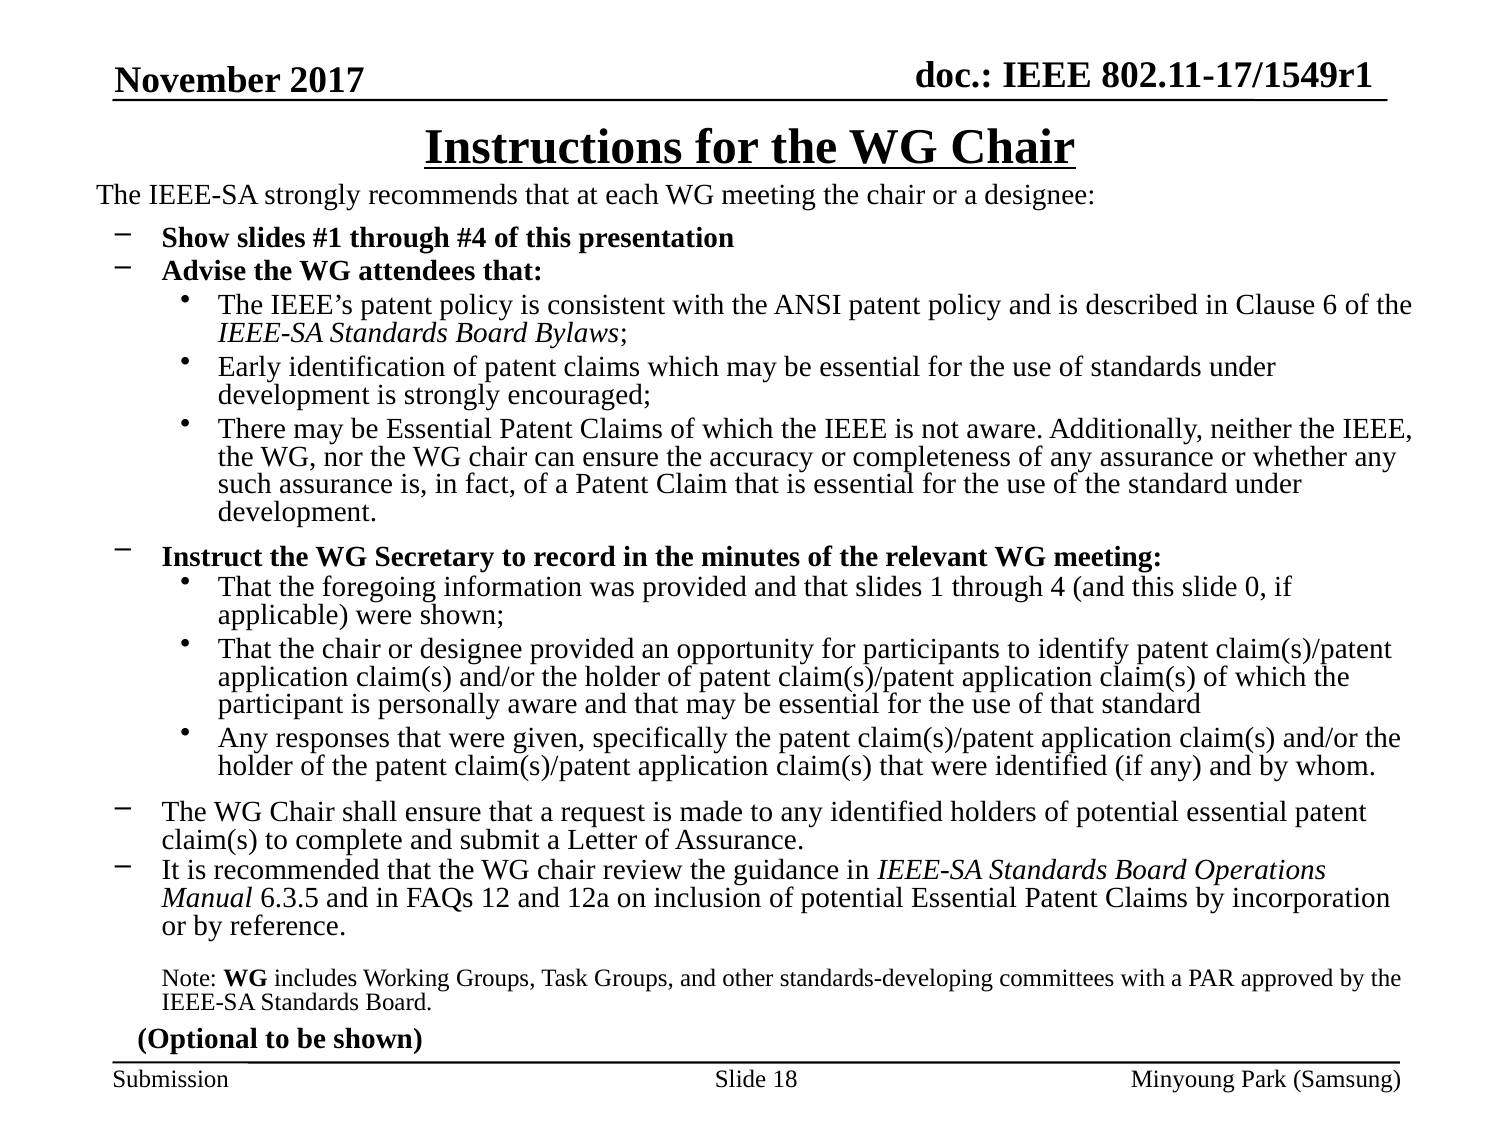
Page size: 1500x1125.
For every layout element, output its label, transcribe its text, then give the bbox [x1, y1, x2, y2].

text_box Instructions for the WG Chair [112, 112, 1388, 174]
footer Minyoung Park (Samsung) [949, 1061, 1402, 1093]
text_box (Optional to be shown) [122, 1012, 439, 1063]
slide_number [114, 54, 374, 101]
slide_number Slide 18 [712, 1061, 800, 1093]
text_box The IEEE-SA strongly recommends that at each WG meeting the chair or a designee: Show slides #1 through #4 of this presentation Advise the WG attendees that: The IEEE’s patent policy is consistent with the ANSI patent policy and is described in Clause 6 of the IEEE-SA Standards Board Bylaws; Early identification of patent claims which may be essential for the use of standards under development is strongly encouraged; There may be Essential Patent Claims of which the IEEE is not aware. Additionally, neither the IEEE, the WG, nor the WG chair can ensure the accuracy or completeness of any assurance or whether any such assurance is, in fact, of a Patent Claim that is essential for the use of the standard under development. Instruct the WG Secretary to record in the minutes of the relevant WG meeting: That the foregoing information was provided and that slides 1 through 4 (and this slide 0, if applicable) were shown; That the chair or designee provided an opportunity for participants to identify patent claim(s)/patent application claim(s) and/or the holder of patent claim(s)/patent application claim(s) of which the participant is personally aware and that may be essential for the use of that standard Any responses that were given, specifically the patent claim(s)/patent application claim(s) and/or the holder of the patent claim(s)/patent application claim(s) that were identified (if any) and by whom. The WG Chair shall ensure that a request is made to any identified holders of potential essential patent claim(s) to complete and submit a Letter of Assurance. It is recommended that the WG chair review the guidance in IEEE-SA Standards Board Operations Manual 6.3.5 and in FAQs 12 and 12a on inclusion of potential Essential Patent Claims by incorporation or by reference. Note: WG includes Working Groups, Task Groups, and other standards-developing committees with a PAR approved by the IEEE-SA Standards Board. [24, 174, 1438, 975]
